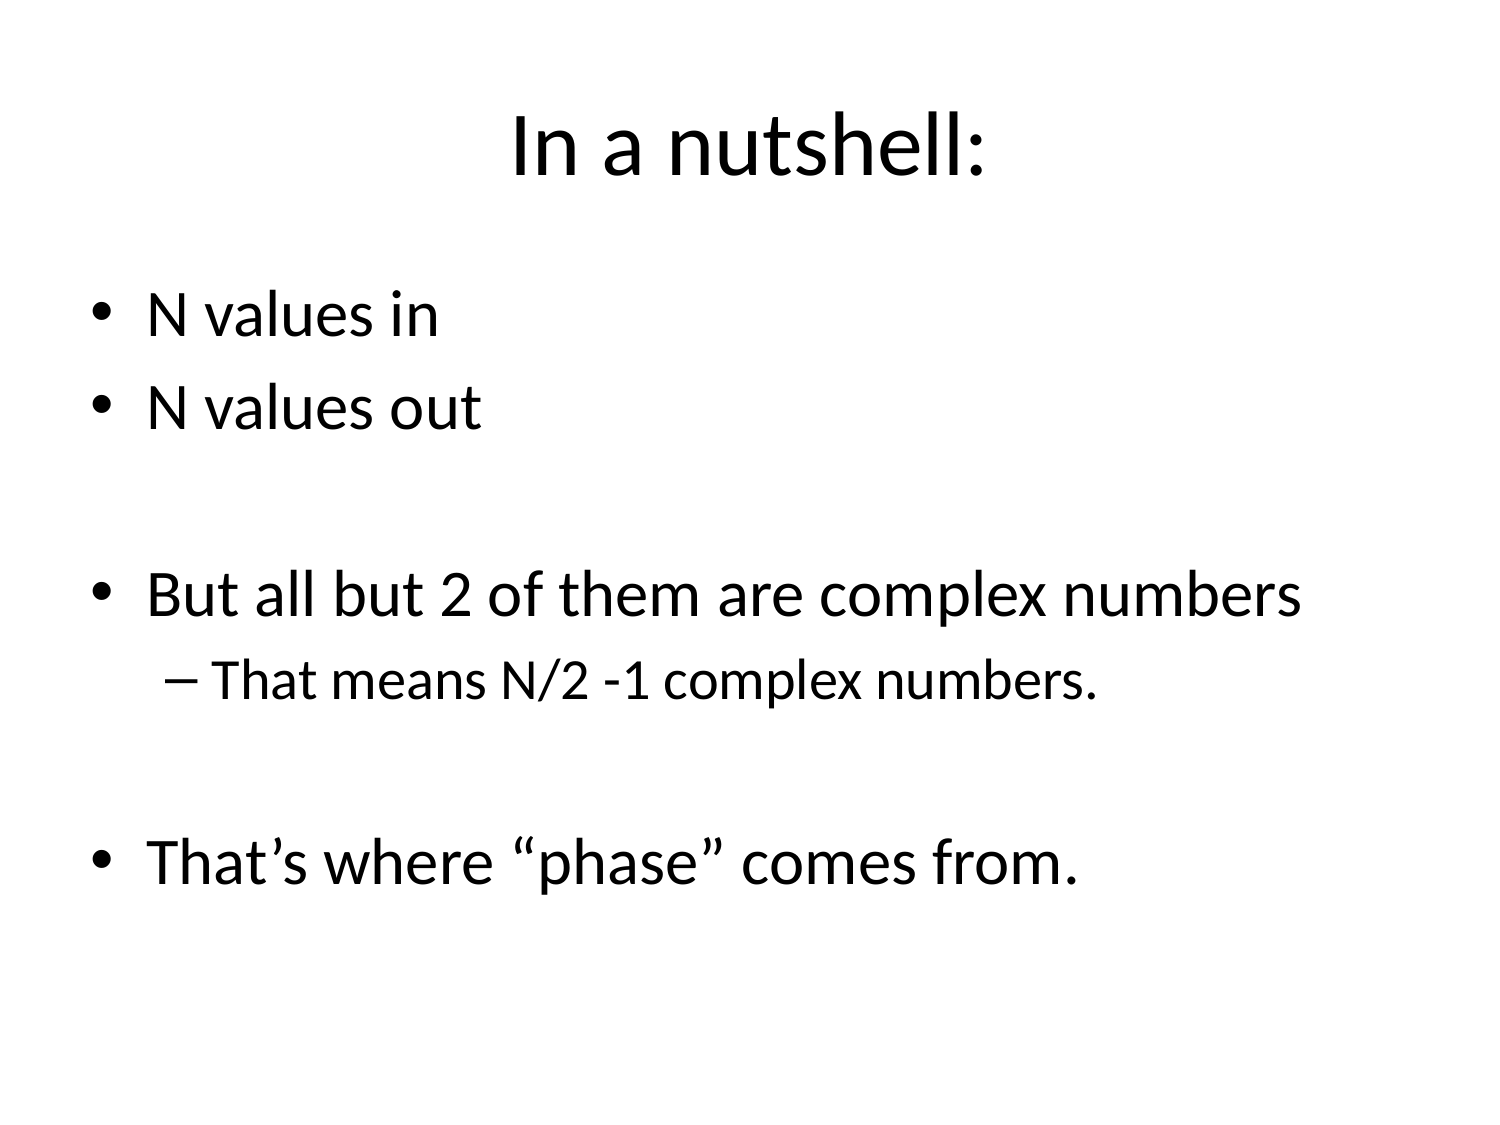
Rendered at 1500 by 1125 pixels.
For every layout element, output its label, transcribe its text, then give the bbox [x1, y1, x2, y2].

title In a nutshell: [75, 45, 1425, 233]
list N values in N values out But all but 2 of them are complex numbers That means N/2 -1 complex numbers. That’s where “phase” comes from. [75, 262, 1425, 1005]
